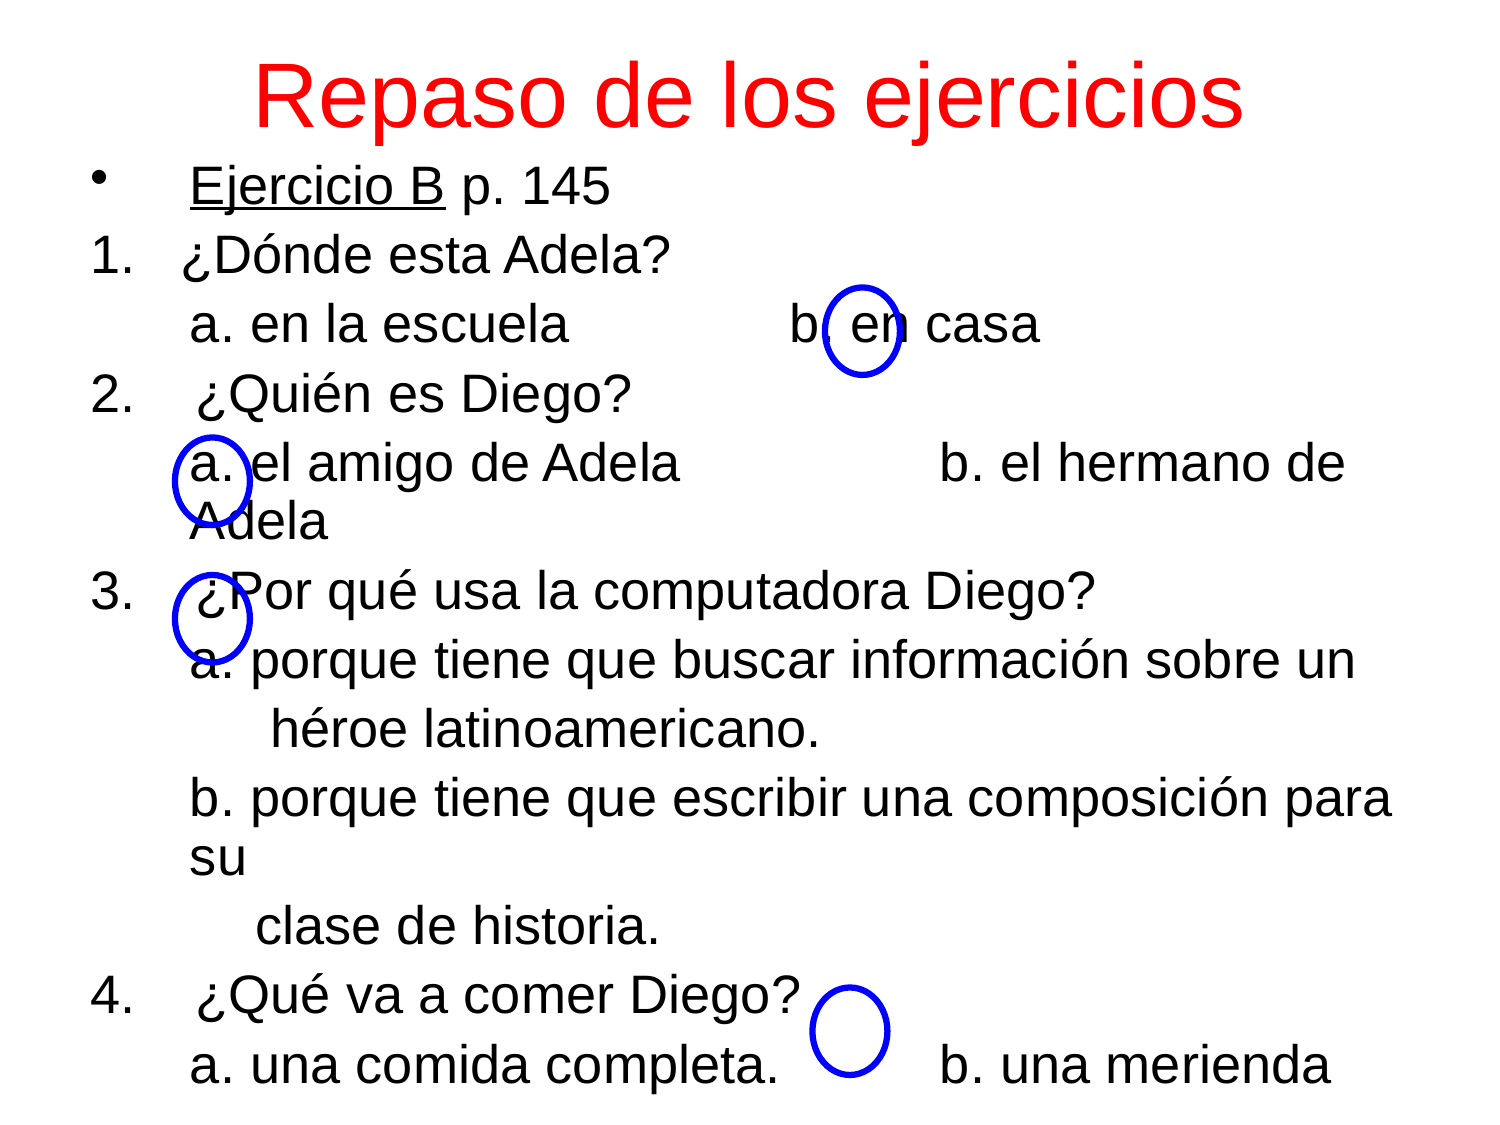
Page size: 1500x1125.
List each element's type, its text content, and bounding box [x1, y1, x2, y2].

text_box [174, 437, 250, 525]
title Repaso de los ejercicios [75, 24, 1425, 149]
text_box [812, 987, 888, 1075]
text_box [174, 574, 250, 663]
text_box [824, 287, 900, 375]
list Ejercicio B p. 145 1. ¿Dónde esta Adela? a. en la escuela b. en casa 2. ¿Quién es Diego? a. el amigo de Adela b. el hermano de Adela 3. ¿Por qué usa la computadora Diego? a. porque tiene que buscar información sobre un héroe latinoamericano. b. porque tiene que escribir una composición para su clase de historia. 4. ¿Qué va a comer Diego? a. una comida completa. b. una merienda [75, 149, 1425, 1125]
